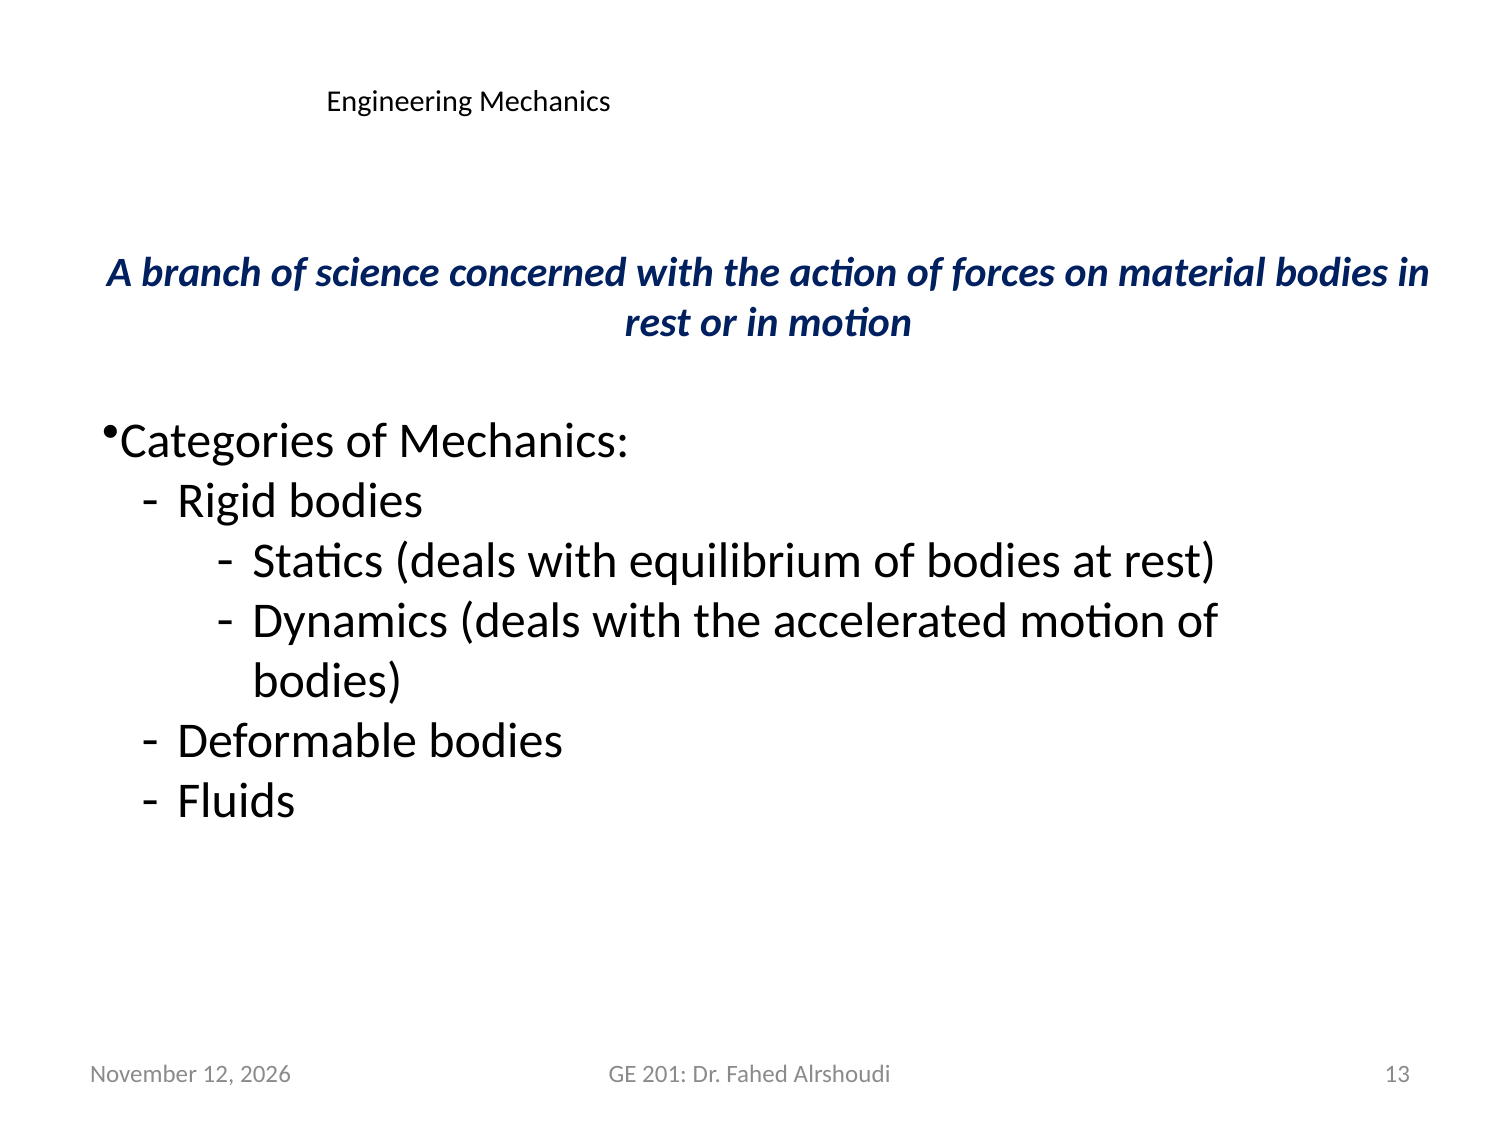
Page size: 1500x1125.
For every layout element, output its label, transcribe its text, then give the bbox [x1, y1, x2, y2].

title Engineering Mechanics [0, 37, 938, 125]
text_box Categories of Mechanics: Rigid bodies Statics (deals with equilibrium of bodies at rest) Dynamics (deals with the accelerated motion of bodies) Deformable bodies Fluids [87, 399, 1375, 835]
slide_number 13 [1074, 1042, 1425, 1103]
text_box A branch of science concerned with the action of forces on material bodies in rest or in motion [87, 237, 1450, 353]
footer GE 201: Dr. Fahed Alrshoudi [512, 1042, 988, 1103]
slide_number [75, 1042, 425, 1103]
